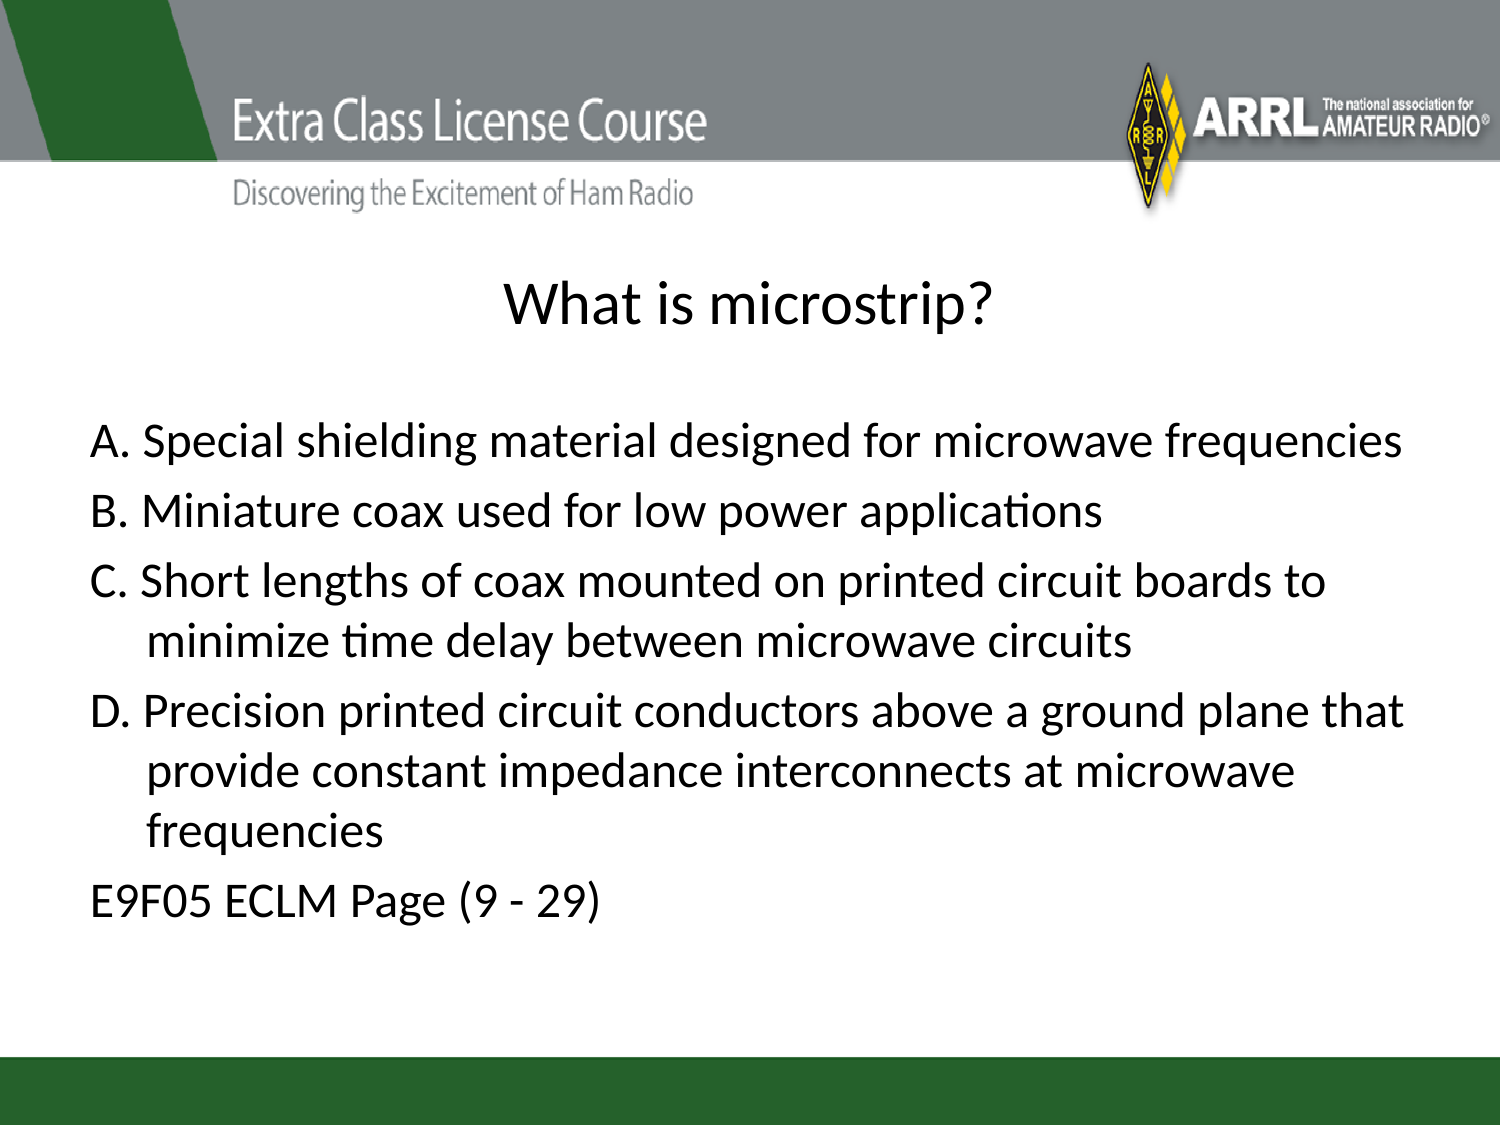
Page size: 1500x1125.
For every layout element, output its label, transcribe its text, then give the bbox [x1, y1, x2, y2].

title What is microstrip? [75, 254, 1425, 399]
list A. Special shielding material designed for microwave frequencies B. Miniature coax used for low power applications C. Short lengths of coax mounted on printed circuit boards to minimize time delay between microwave circuits D. Precision printed circuit conductors above a ground plane that provide constant impedance interconnects at microwave frequencies E9F05 ECLM Page (9 - 29) [75, 399, 1425, 775]
picture [0, 0, 1500, 1125]
